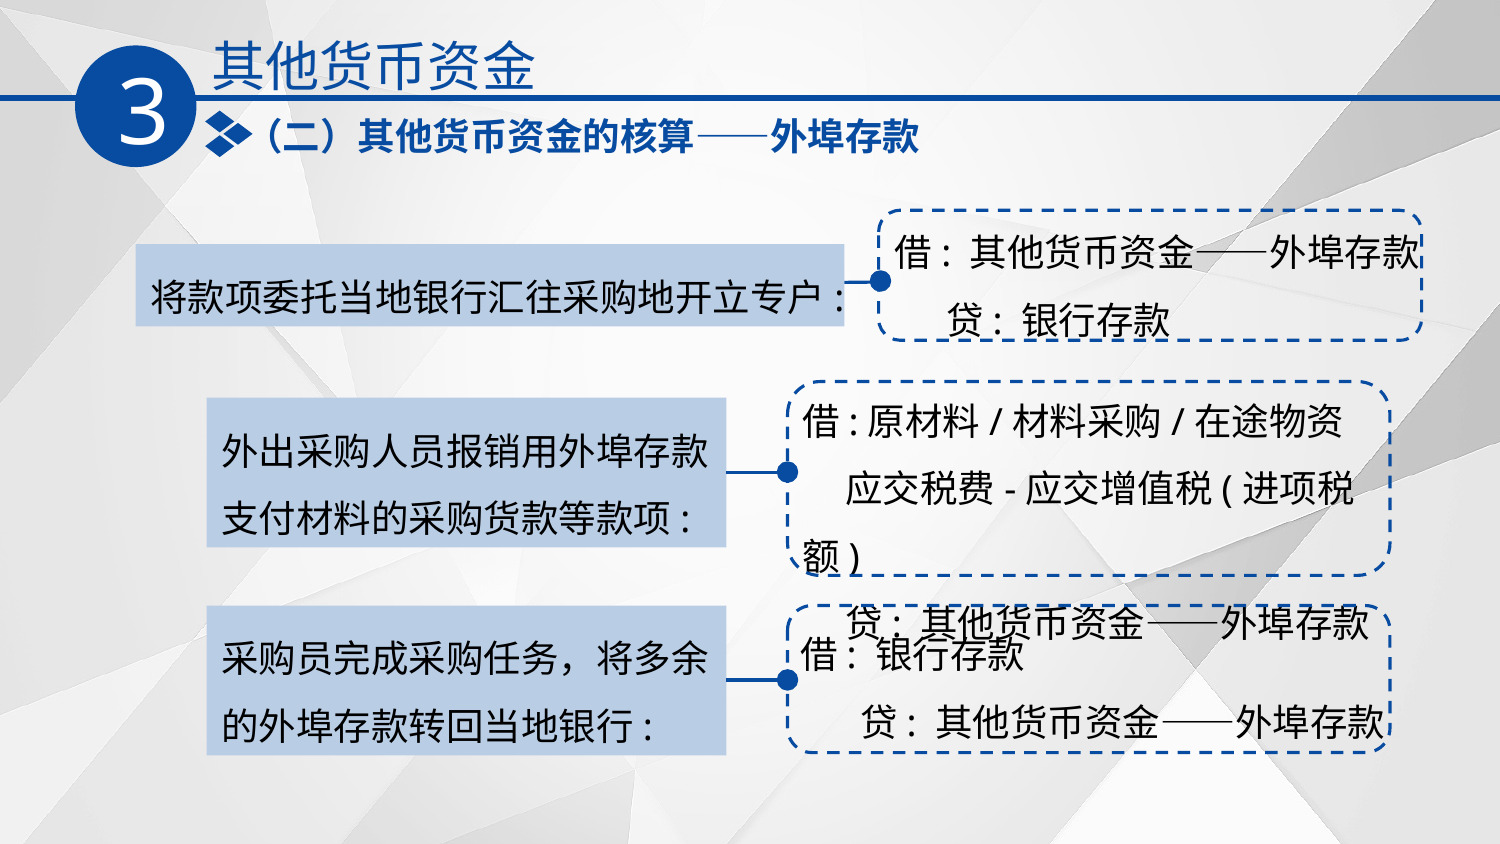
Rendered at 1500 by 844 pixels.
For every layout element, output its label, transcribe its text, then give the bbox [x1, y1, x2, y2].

text_box 将款项委托当地银行汇往采购地开立专户: [135, 244, 839, 327]
text_box [223, 127, 232, 141]
text_box 借: 银行存款 贷: 其他货币资金——外埠存款 [785, 601, 1412, 751]
text_box 其他货币资金 [198, 37, 596, 92]
picture [0, 0, 1500, 95]
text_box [726, 605, 1391, 753]
picture [0, 101, 1500, 844]
text_box [205, 135, 232, 158]
text_box [205, 110, 232, 133]
text_box [75, 107, 84, 138]
text_box [75, 74, 84, 97]
text_box 借:原材料/材料采购/在途物资 应交税费-应交增值税(进项税额) 贷: 其他货币资金——外埠存款 [787, 367, 1414, 653]
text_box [844, 210, 1422, 341]
text_box （二）其他货币资金的核算——外埠存款 [232, 107, 933, 164]
text_box 3 [84, 45, 203, 97]
text_box 3 [84, 107, 203, 171]
text_box 借: 其他货币资金——外埠存款 贷: 银行存款 [879, 199, 1447, 350]
text_box 外出采购人员报销用外埠存款支付材料的采购货款等款项: [206, 397, 721, 548]
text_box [726, 381, 1391, 576]
text_box 采购员完成采购任务，将多余的外埠存款转回当地银行: [206, 605, 724, 756]
